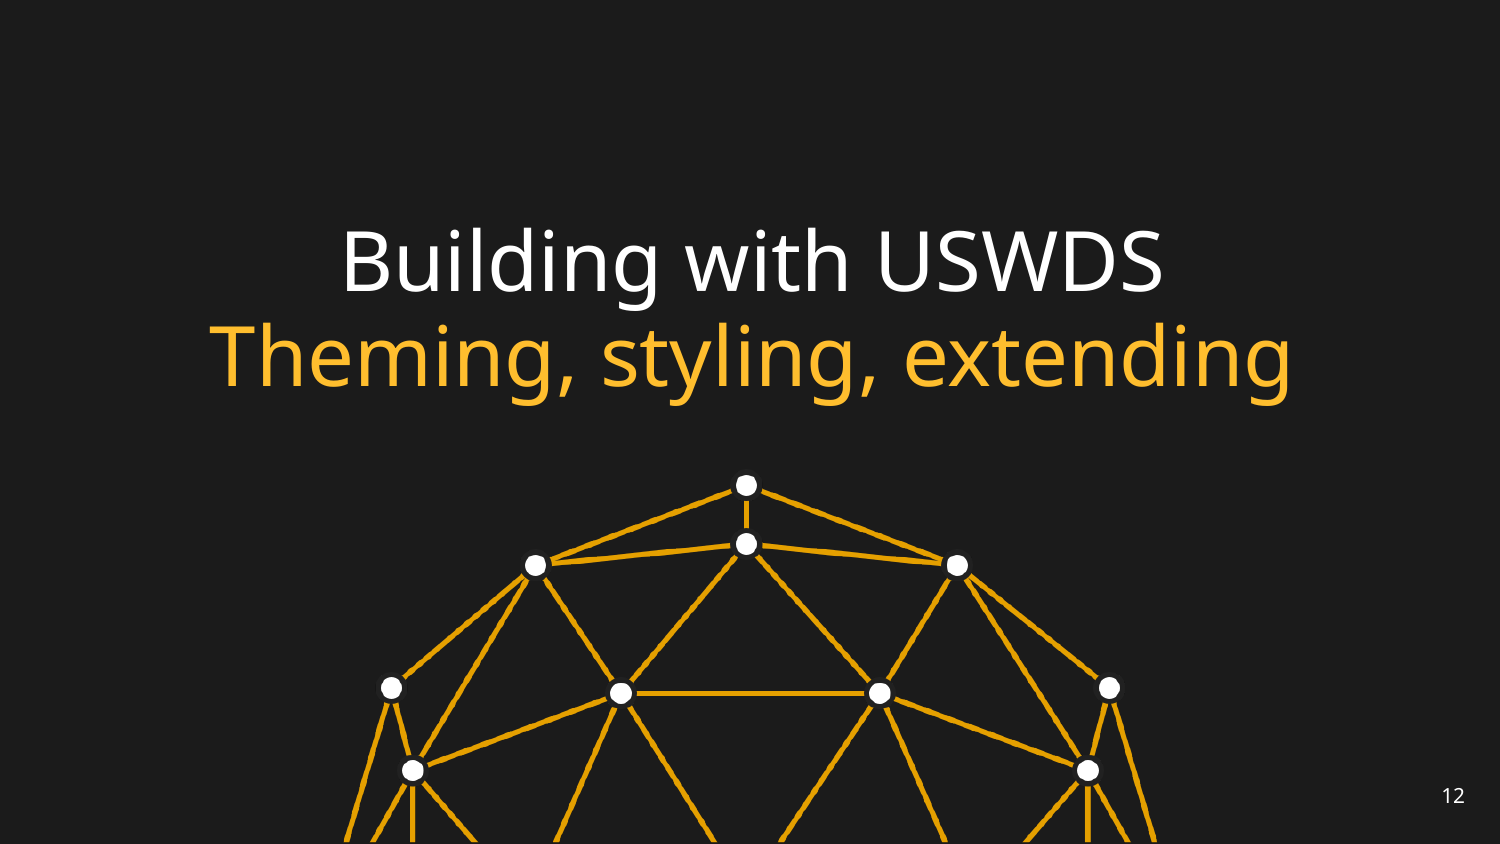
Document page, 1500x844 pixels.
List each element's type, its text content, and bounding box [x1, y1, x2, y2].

title Building with USWDS Theming, styling, extending [51, 223, 1455, 399]
slide_number 12 [1389, 764, 1480, 830]
picture [327, 469, 1173, 844]
